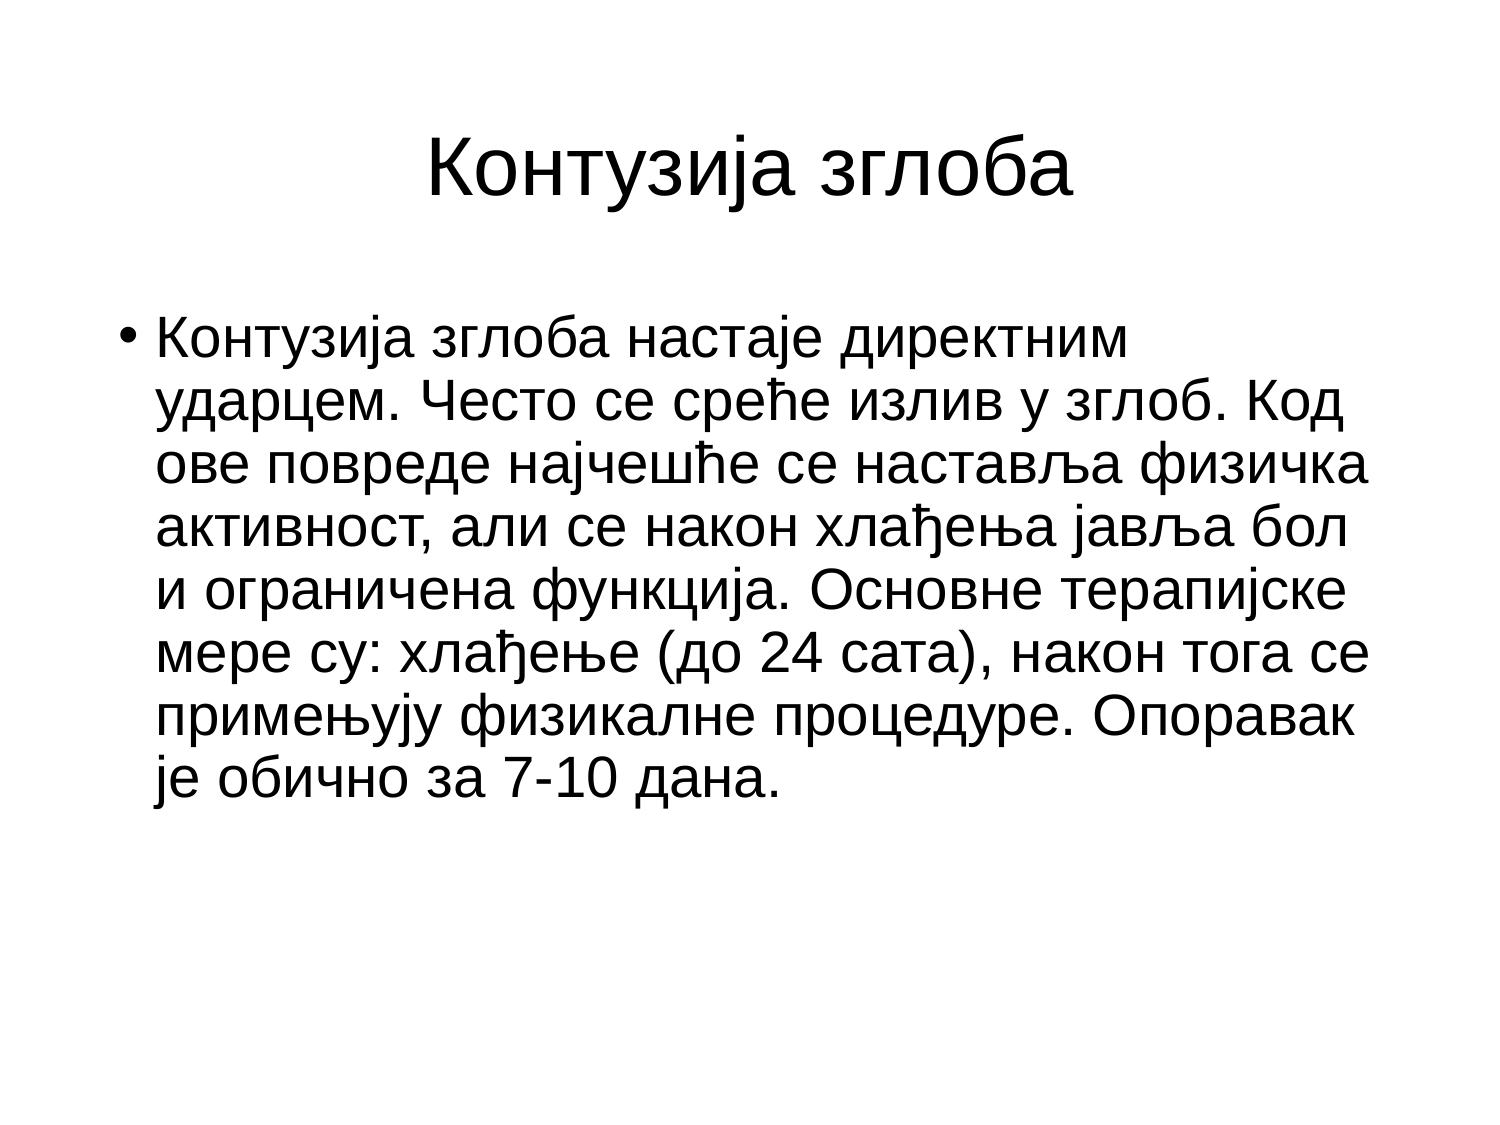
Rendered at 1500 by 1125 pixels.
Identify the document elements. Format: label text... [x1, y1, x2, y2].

list Контузија зглоба настаје директним ударцем. Често се среће излив у зглоб. Код ове повреде најчешће се наставља физичка активност, али се након хлађења јавља бол и ограничена функција. Основне терапијске мере су: хлађење (до 24 сата), након тога се примењују физикалне процедуре. Опоравак је обично за 7-10 дана. [103, 299, 1397, 1014]
title Контузија зглоба [103, 59, 1397, 278]
